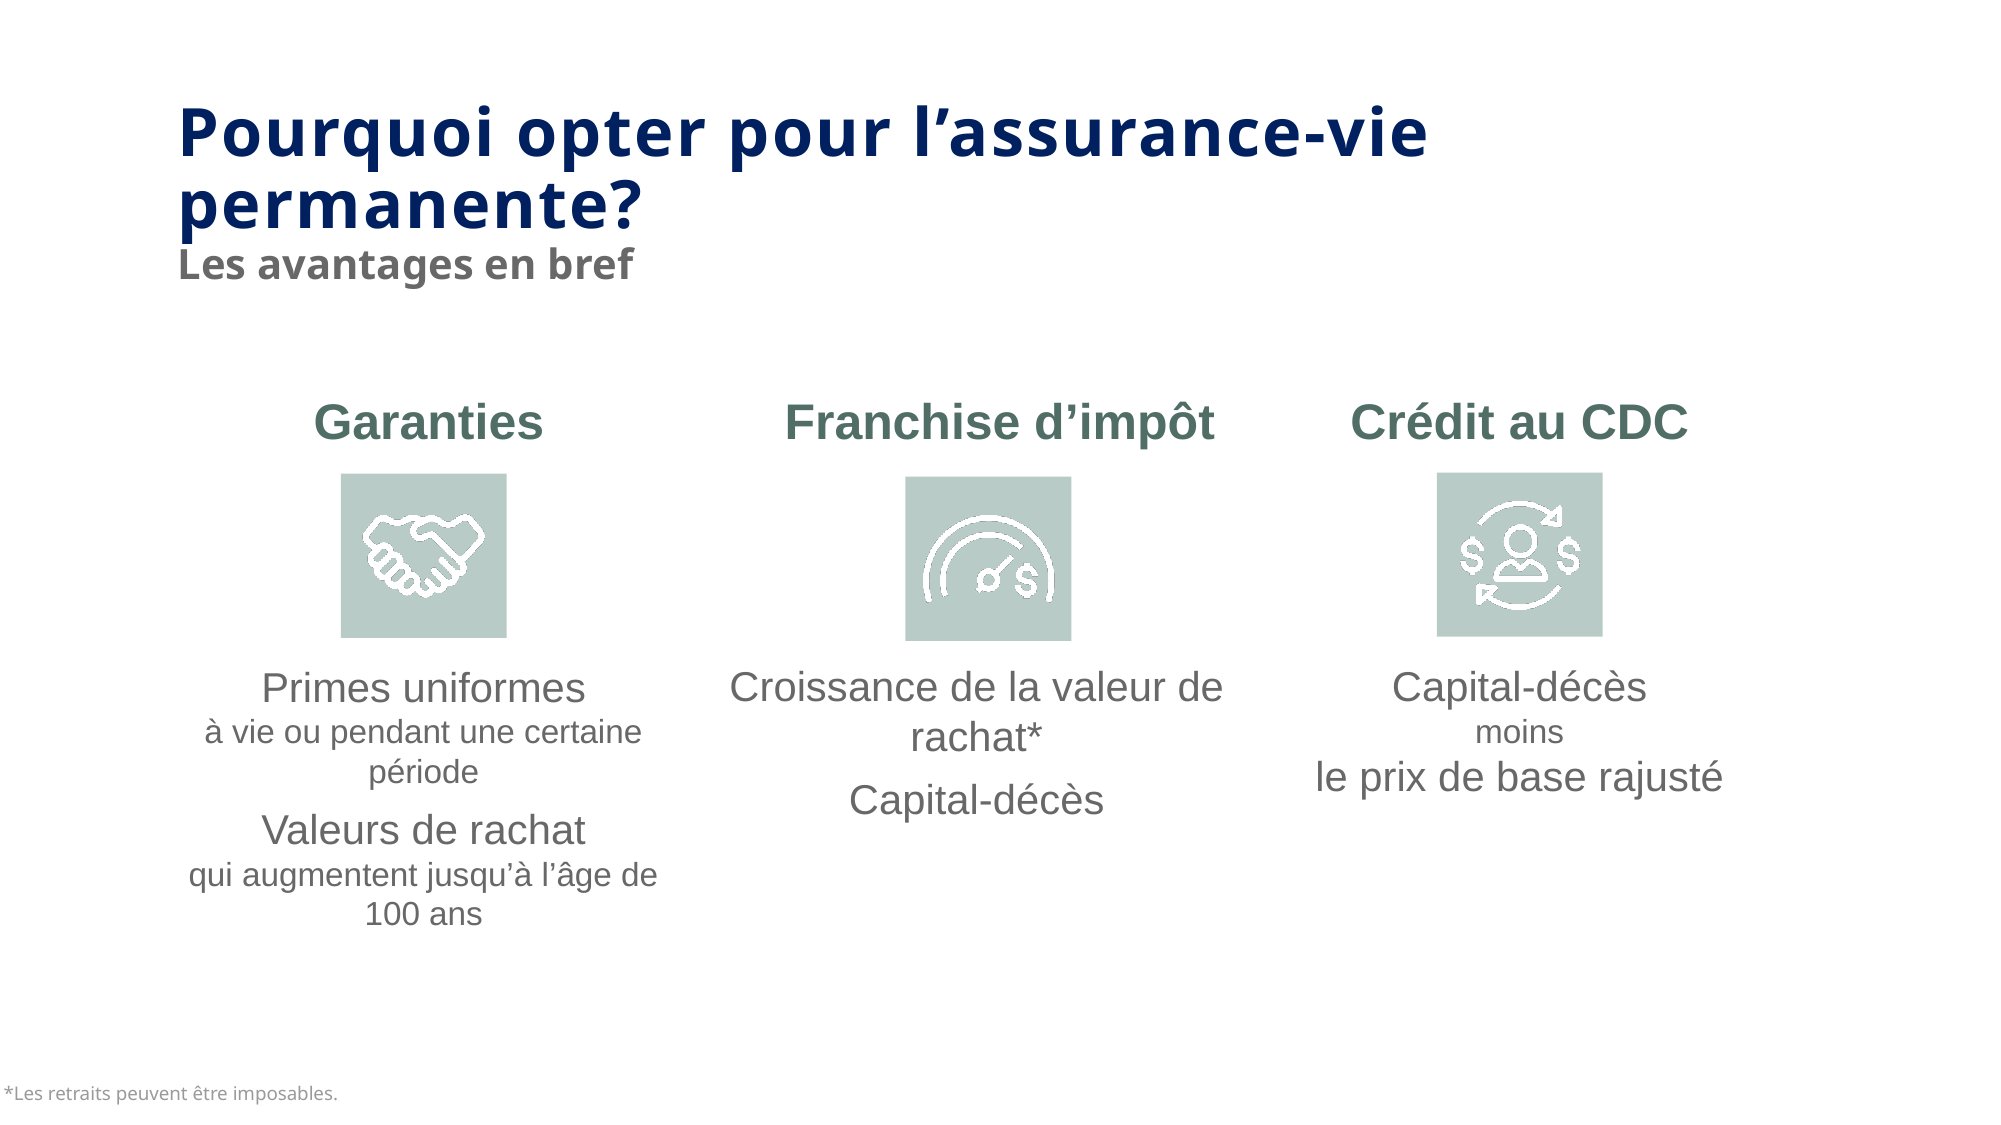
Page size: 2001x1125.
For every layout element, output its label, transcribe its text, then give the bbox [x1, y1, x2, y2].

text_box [340, 473, 507, 638]
text_box Crédit au CDC [1289, 382, 1750, 458]
text_box *Les retraits peuvent être imposables. [0, 1074, 358, 1112]
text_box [1436, 472, 1603, 637]
title Pourquoi opter pour l’assurance-vie permanente? Les avantages en bref [162, 84, 1888, 303]
text_box Primes uniformes à vie ou pendant une certaine période Valeurs de rachat qui augmentent jusqu’à l’âge de 100 ans [139, 652, 708, 940]
text_box Capital-décès moins le prix de base rajusté [1235, 652, 1804, 808]
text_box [905, 475, 1072, 642]
text_box Franchise d’impôt [769, 382, 1231, 458]
text_box Croissance de la valeur de rachat* Capital-décès [692, 652, 1261, 830]
text_box Garanties [258, 382, 600, 458]
